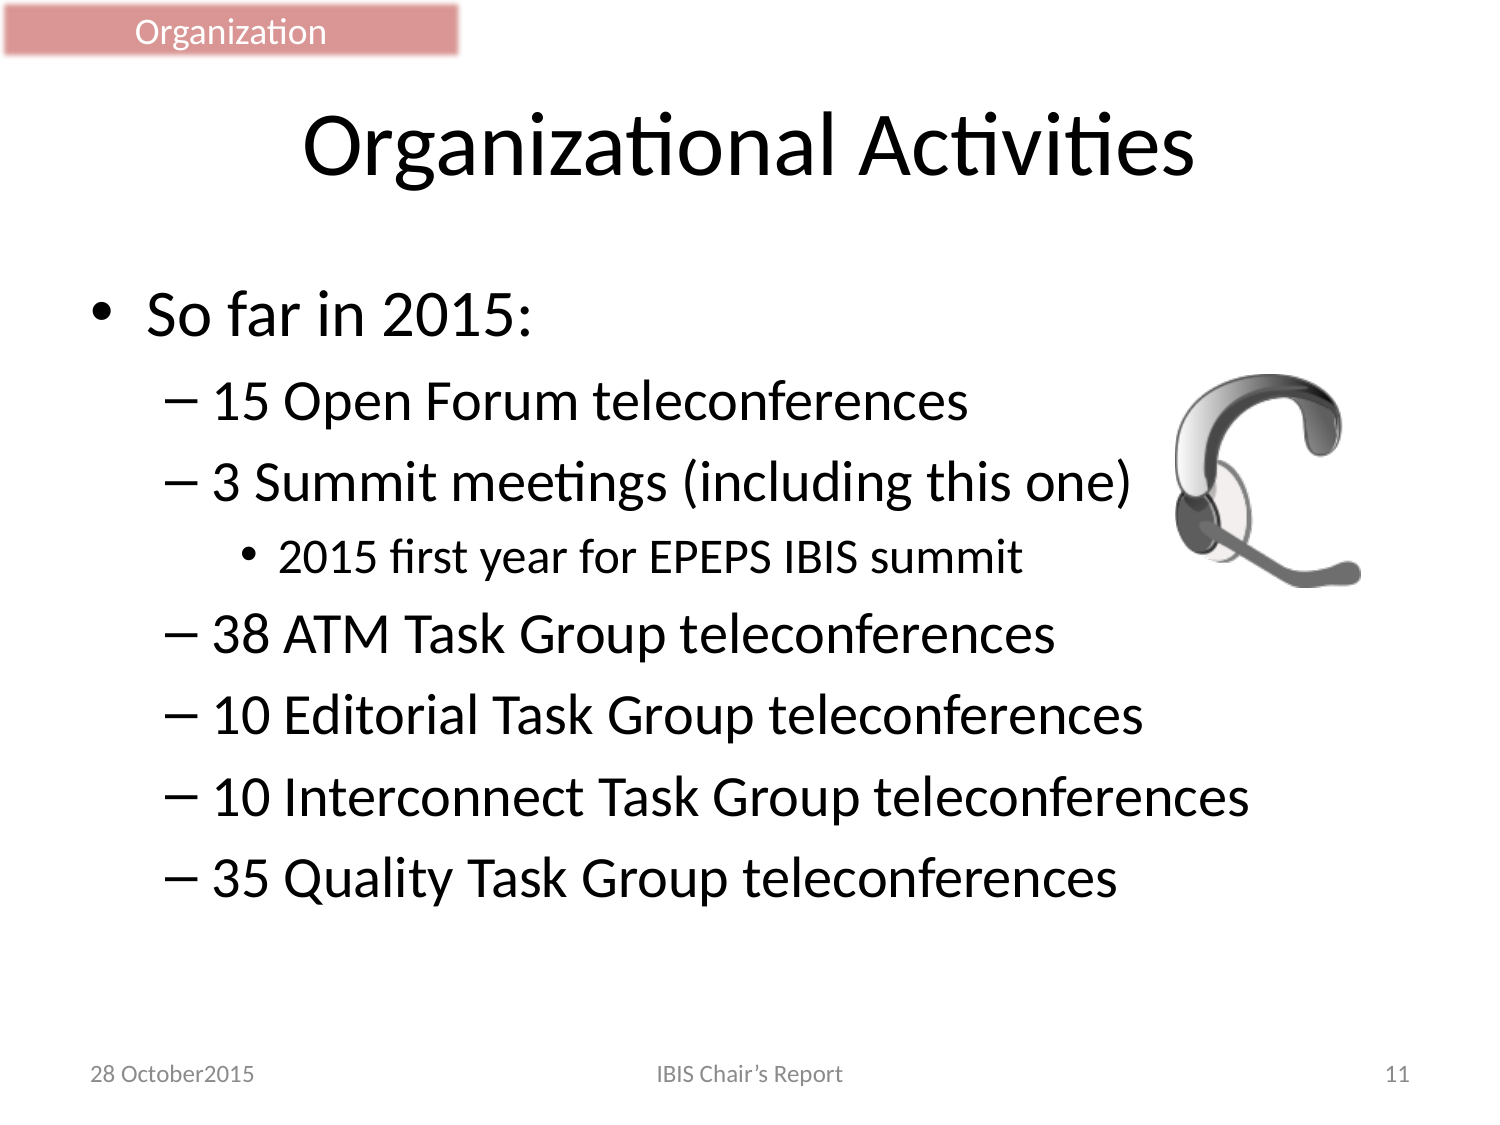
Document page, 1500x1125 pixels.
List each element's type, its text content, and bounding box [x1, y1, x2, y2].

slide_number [75, 1042, 425, 1103]
title Organizational Activities [75, 45, 1425, 233]
picture [1174, 374, 1362, 588]
slide_number 11 [1074, 1042, 1425, 1103]
list So far in 2015: 15 Open Forum teleconferences 3 Summit meetings (including this one) 2015 first year for EPEPS IBIS summit 38 ATM Task Group teleconferences 10 Editorial Task Group teleconferences 10 Interconnect Task Group teleconferences 35 Quality Task Group teleconferences [75, 262, 1425, 1005]
footer IBIS Chair’s Report [512, 1042, 988, 1103]
text_box Organization [8, 8, 454, 51]
